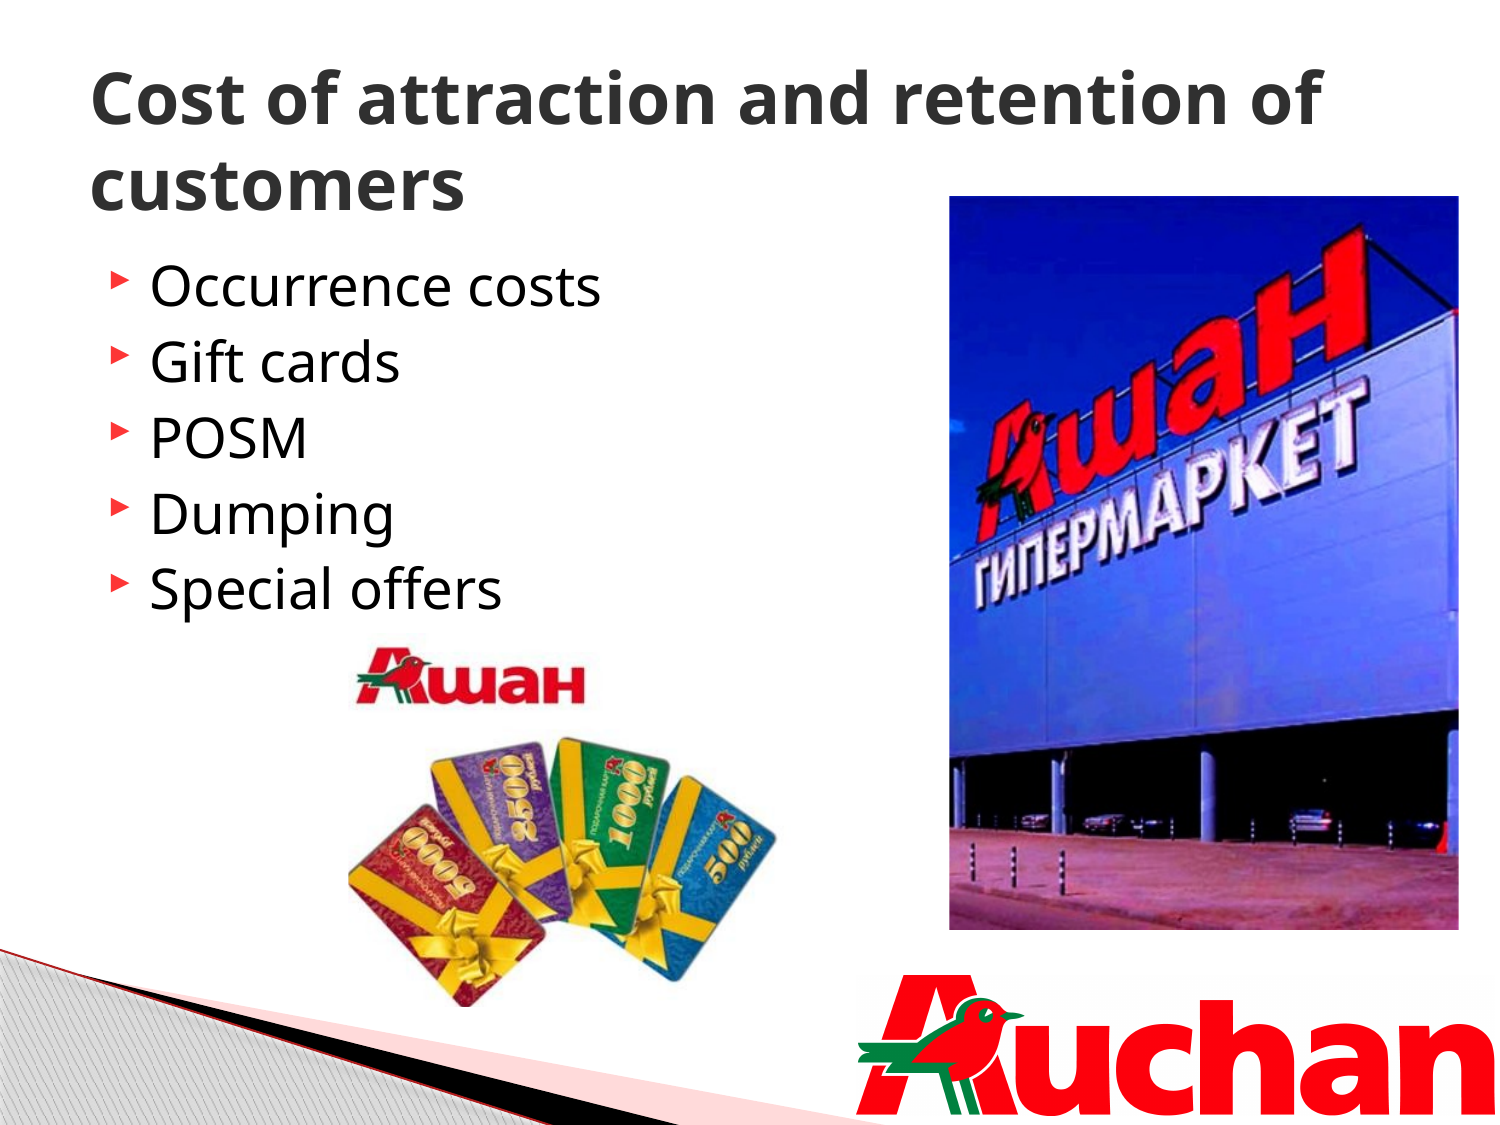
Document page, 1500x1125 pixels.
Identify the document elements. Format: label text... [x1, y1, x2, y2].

title Cost of attraction and retention of customers [75, 45, 1425, 233]
list Occurrence costs Gift cards POSM Dumping Special offers [75, 243, 1425, 986]
picture [348, 633, 791, 1007]
picture [856, 975, 1495, 1117]
picture [949, 196, 1459, 931]
